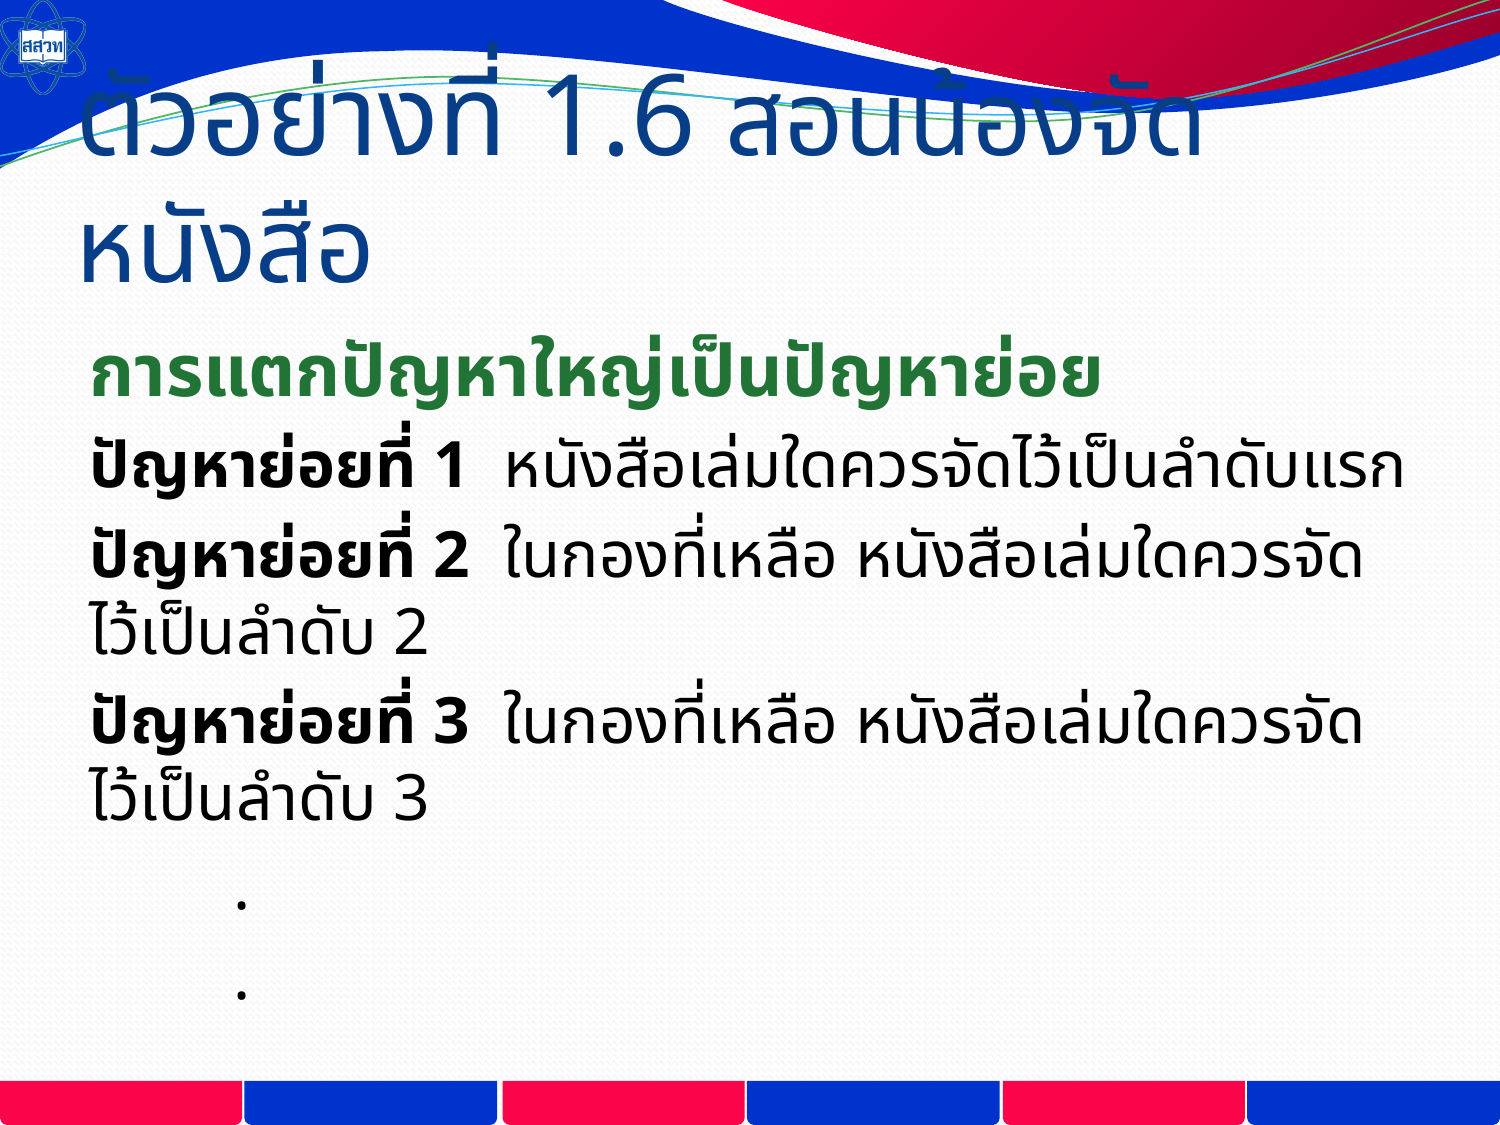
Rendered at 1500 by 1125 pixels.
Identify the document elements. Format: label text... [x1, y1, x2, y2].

title ตัวอย่างที่ 1.6 สอนน้องจัดหนังสือ [75, 115, 1425, 303]
picture [0, 0, 86, 95]
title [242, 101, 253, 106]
list การแตกปัญหาใหญ่เป็นปัญหาย่อย ปัญหาย่อยที่ 1 หนังสือเล่มใดควรจัดไว้เป็นลำดับแรก ปัญหาย่อยที่ 2 ในกองที่เหลือ หนังสือเล่มใดควรจัดไว้เป็นลำดับ 2 ปัญหาย่อยที่ 3 ในกองที่เหลือ หนังสือเล่มใดควรจัดไว้เป็นลำดับ 3 . . [75, 317, 1425, 1038]
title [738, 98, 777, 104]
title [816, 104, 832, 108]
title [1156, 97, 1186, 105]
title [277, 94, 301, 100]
